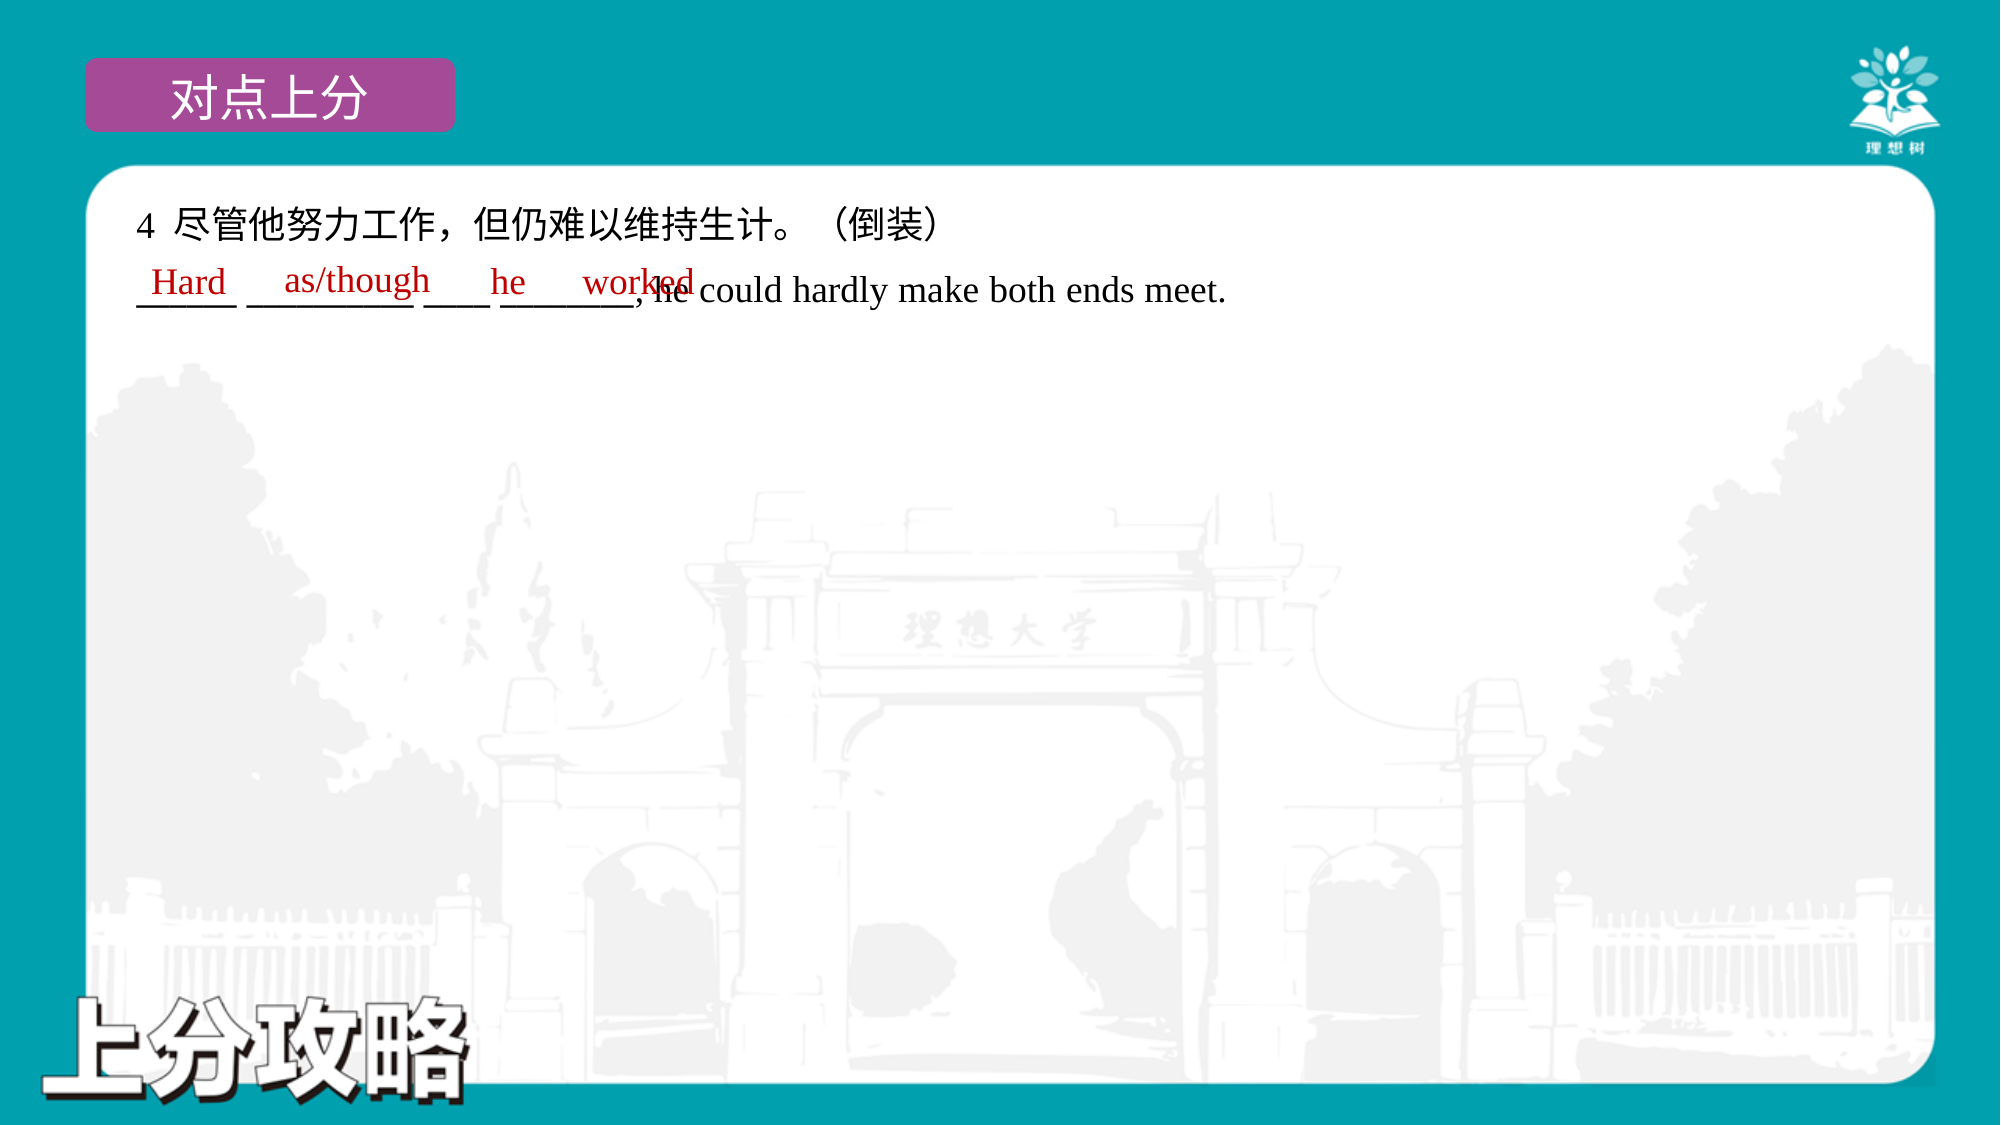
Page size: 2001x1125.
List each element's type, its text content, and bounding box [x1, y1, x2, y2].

text_box he [476, 237, 540, 296]
text_box worked [568, 237, 709, 296]
picture [0, 0, 2000, 1125]
text_box Hard [137, 237, 240, 296]
text_box as/though [270, 235, 444, 294]
text_box 4 尽管他努力工作，但仍难以维持生计。（倒装） ______ __________ ____ ________, he could hardly make both ends meet. [136, 177, 1865, 304]
